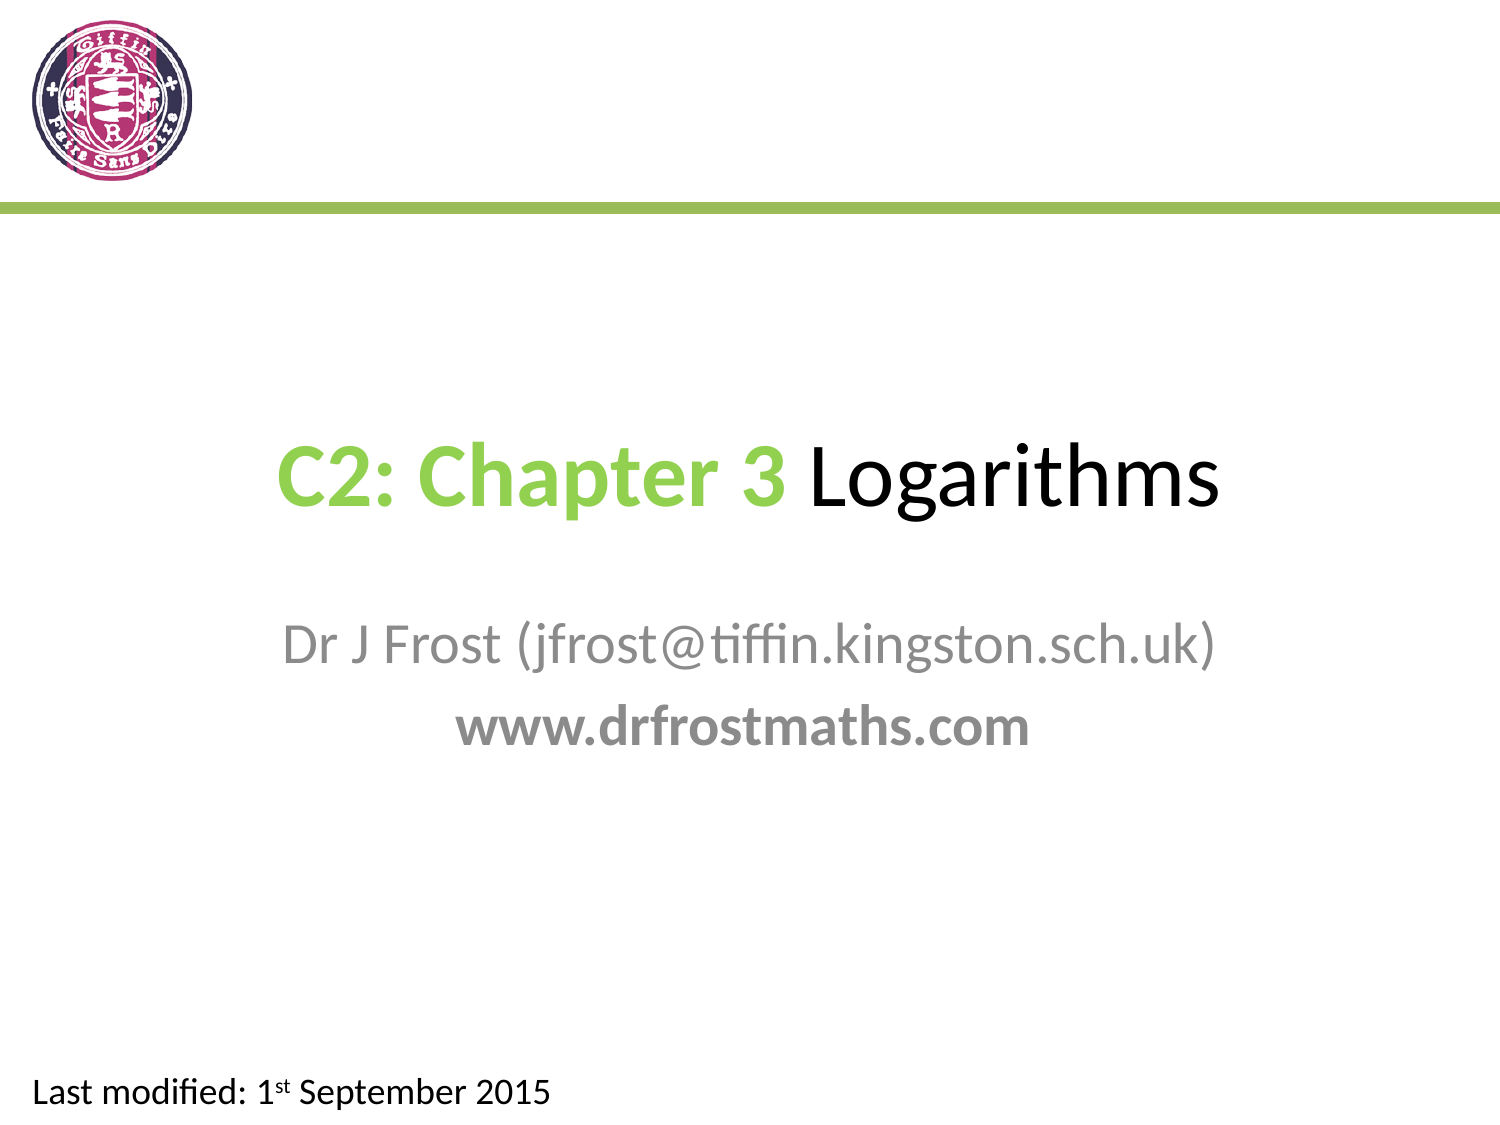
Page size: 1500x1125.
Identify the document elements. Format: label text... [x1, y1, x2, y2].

subtitle Dr J Frost (jfrost@tiffin.kingston.sch.uk) www.drfrostmaths.com [177, 597, 1323, 831]
picture [31, 18, 198, 185]
title C2: Chapter 3 Logarithms [112, 349, 1388, 591]
text_box Last modified: 1st September 2015 [17, 1059, 691, 1120]
